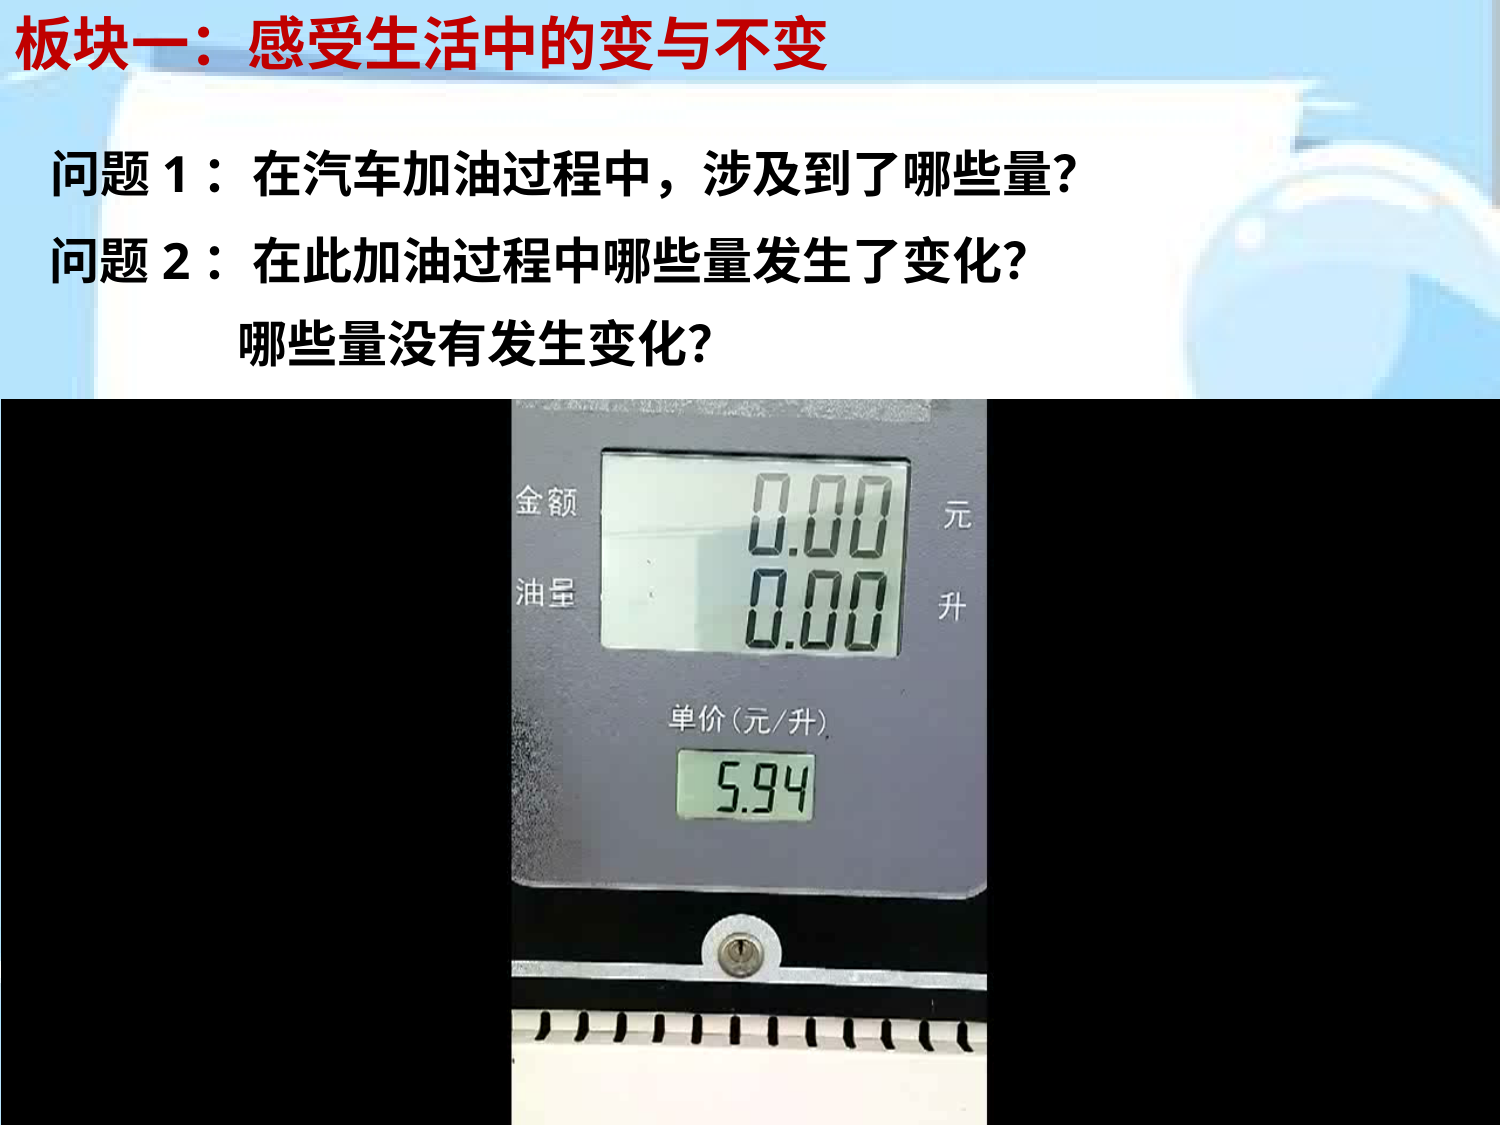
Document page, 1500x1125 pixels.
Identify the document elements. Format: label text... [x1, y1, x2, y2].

text_box 板块一：感受生活中的变与不变 [0, 0, 891, 85]
picture [0, 0, 1500, 398]
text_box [0, 398, 1500, 1125]
text_box 问题2：在此加油过程中哪些量发生了变化？ [35, 222, 1102, 298]
text_box 哪些量没有发生变化？ [222, 304, 1067, 380]
text_box 问题1：在汽车加油过程中，涉及到了哪些量？ [35, 135, 1418, 210]
